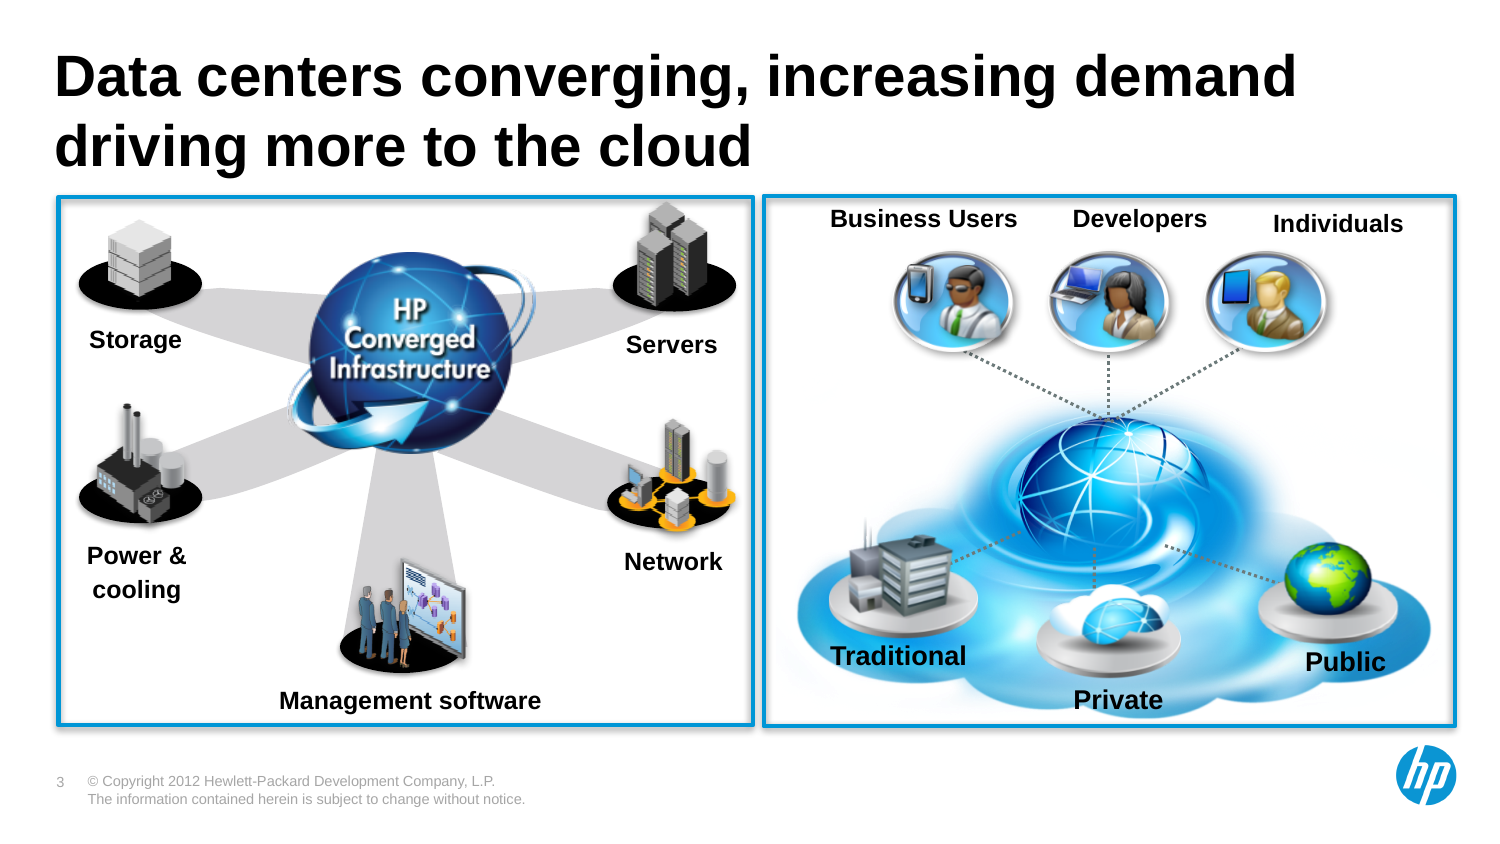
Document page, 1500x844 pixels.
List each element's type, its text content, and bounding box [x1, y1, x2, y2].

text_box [766, 195, 1463, 786]
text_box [605, 417, 742, 581]
picture [1432, 786, 1458, 806]
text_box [30, 399, 402, 610]
picture [287, 251, 536, 454]
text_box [54, 218, 367, 380]
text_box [258, 421, 563, 721]
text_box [58, 195, 764, 727]
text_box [455, 199, 738, 380]
title Data centers converging, increasing demand driving more to the cloud [54, 38, 1443, 180]
picture [1395, 786, 1442, 806]
